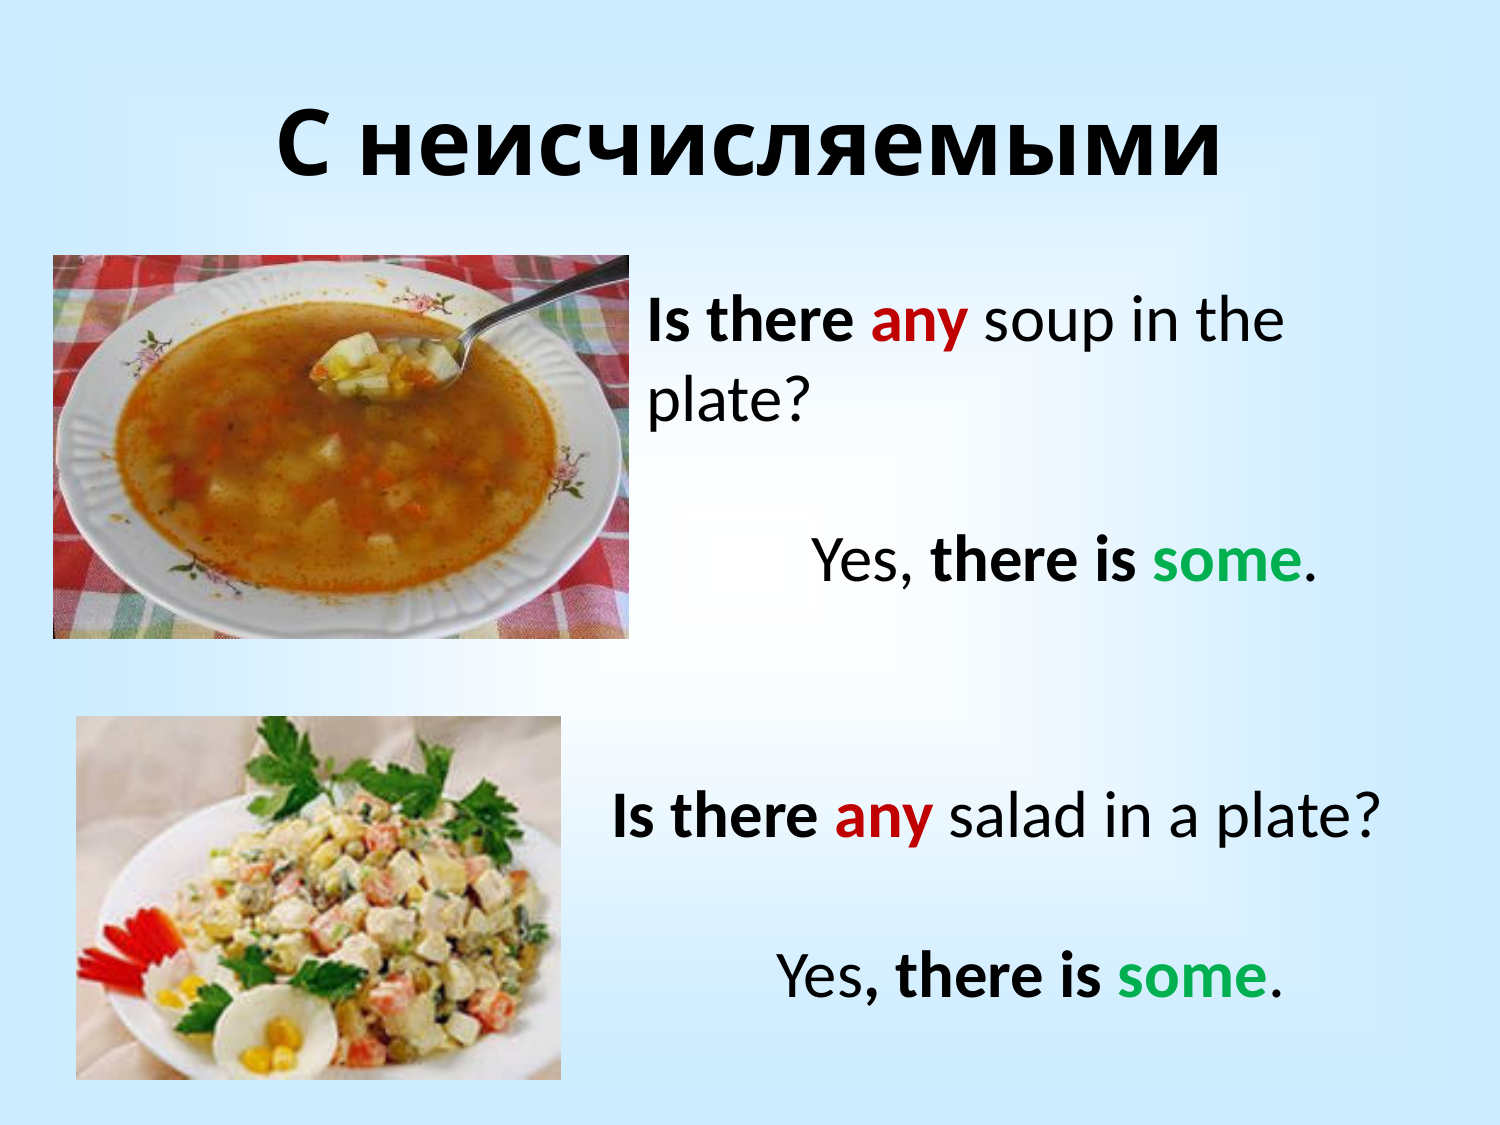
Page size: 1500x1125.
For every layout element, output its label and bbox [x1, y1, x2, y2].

list [52, 255, 629, 640]
picture [0, 0, 1500, 1125]
